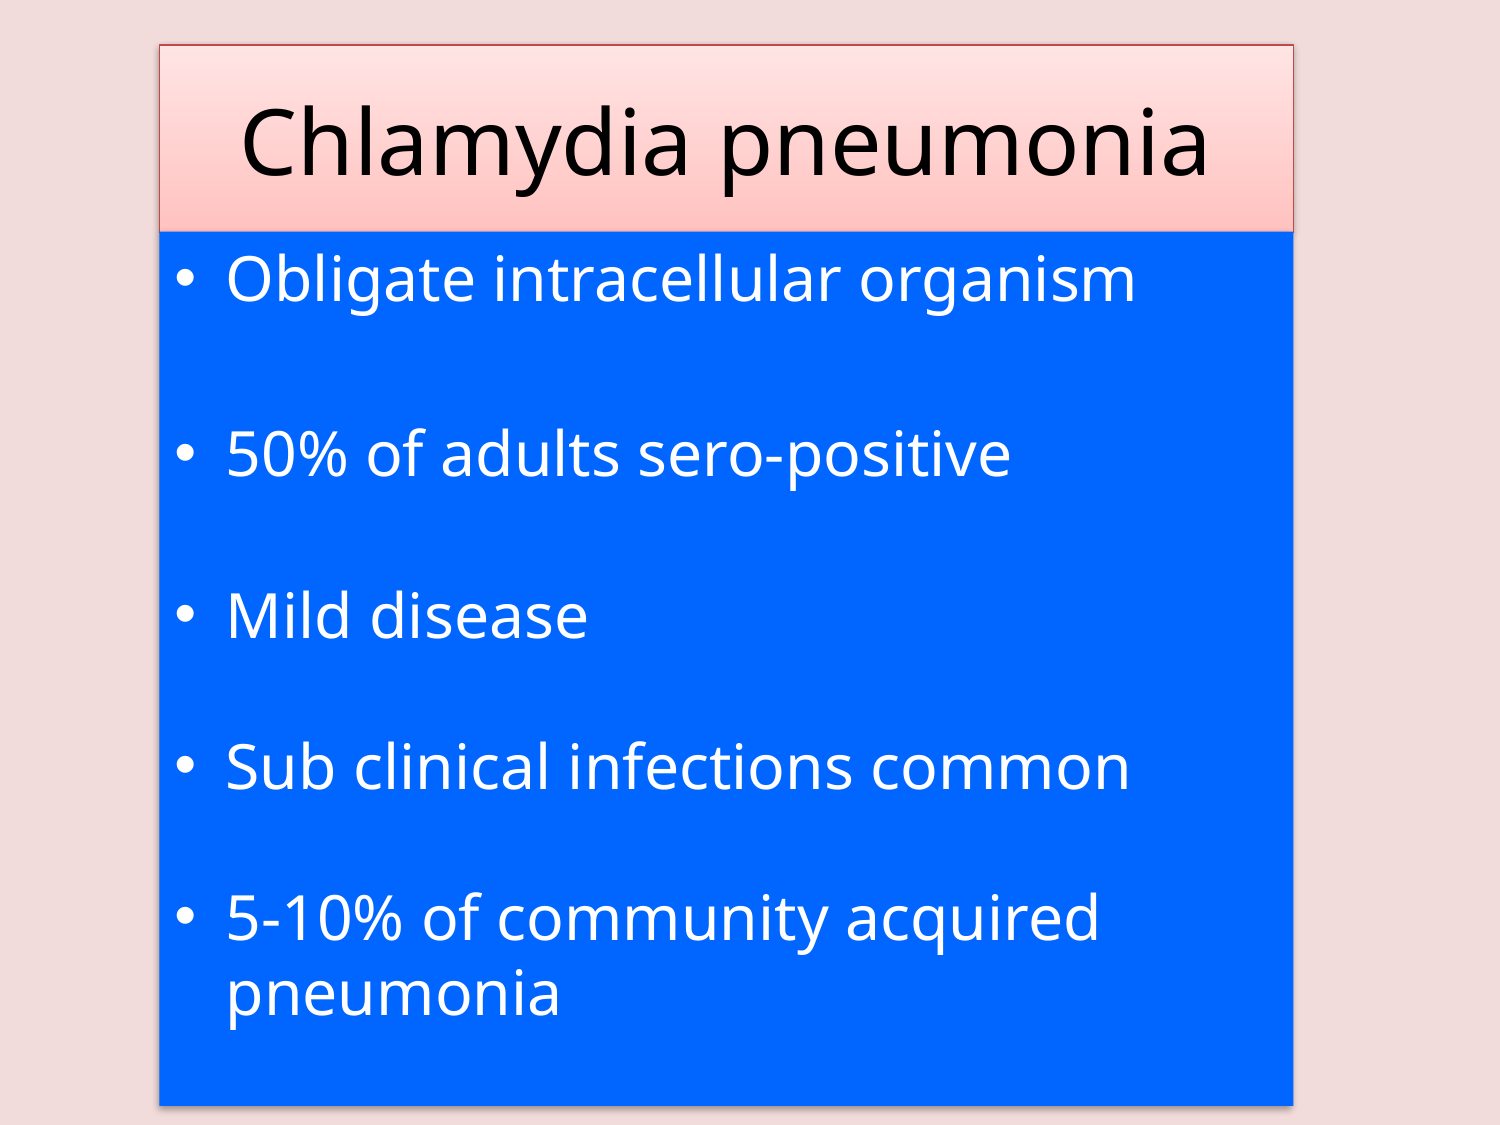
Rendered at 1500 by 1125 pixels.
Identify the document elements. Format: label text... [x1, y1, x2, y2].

title Chlamydia pneumonia [159, 44, 1294, 230]
list Obligate intracellular organism 50% of adults sero-positive Mild disease Sub clinical infections common 5-10% of community acquired pneumonia [159, 231, 1294, 1106]
